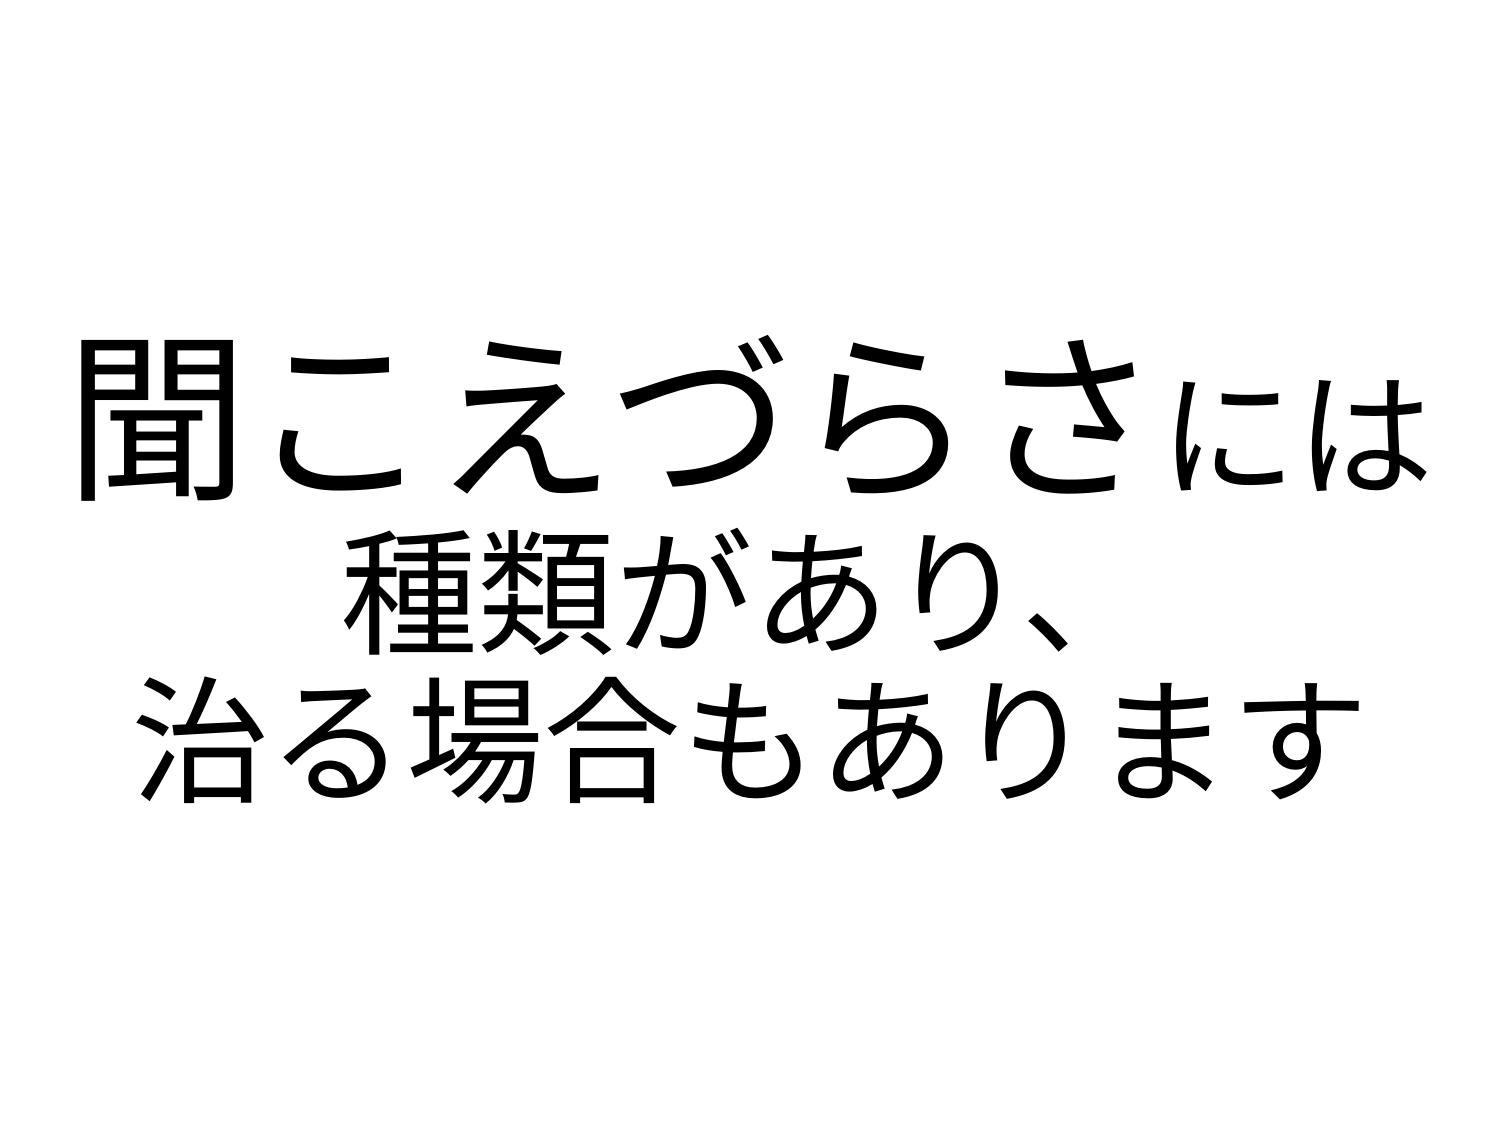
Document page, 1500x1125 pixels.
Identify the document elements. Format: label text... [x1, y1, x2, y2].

text_box 聞こえづらさには 種類があり、 治る場合もあります [48, 177, 1452, 973]
